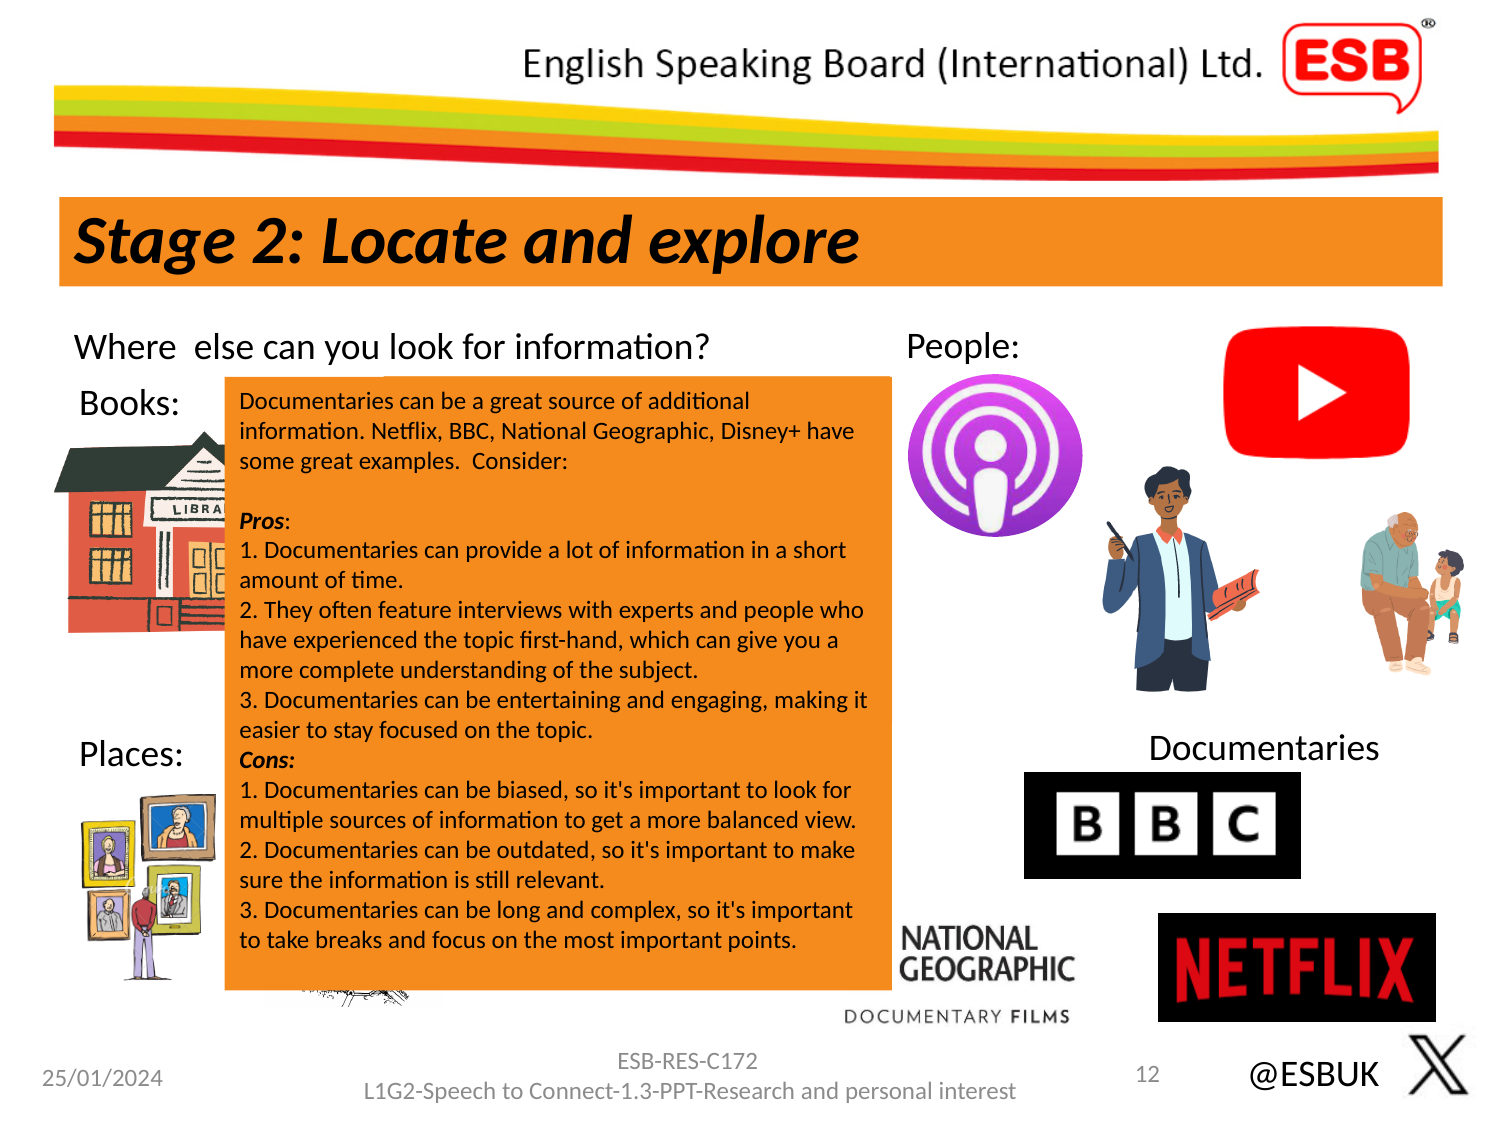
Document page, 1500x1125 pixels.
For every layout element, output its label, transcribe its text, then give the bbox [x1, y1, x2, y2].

picture [1401, 1023, 1481, 1107]
text_box Places: [0, 721, 224, 782]
picture [0, 0, 1500, 189]
text_box People: [816, 313, 1060, 374]
picture [265, 809, 442, 1007]
picture [59, 785, 235, 989]
picture [1024, 772, 1301, 879]
text_box Books: [0, 370, 460, 521]
picture [1346, 504, 1478, 681]
text_box Documentaries can be a great source of additional information. Netflix, BBC, National Geographic, Disney+ have some great examples. Consider: Pros: 1. Documentaries can provide a lot of information in a short amount of time. 2. They often feature interviews with experts and people who have experienced the topic first-hand, which can give you a more complete understanding of the subject. 3. Documentaries can be entertaining and engaging, making it easier to stay focused on the topic. Cons: 1. Documentaries can be biased, so it's important to look for multiple sources of information to get a more balanced view. 2. Documentaries can be outdated, so it's important to make sure the information is still relevant. 3. Documentaries can be long and complex, so it's important to take breaks and focus on the most important points. [224, 376, 892, 991]
picture [467, 767, 695, 985]
footer ESB-RES-C172 L1G2-Speech to Connect-1.3-PPT-Research and personal interest [344, 1044, 1037, 1104]
slide_number 12 [930, 1042, 1176, 1103]
text_box Stage 2: Locate and explore [59, 197, 1443, 287]
picture [907, 314, 1436, 706]
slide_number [26, 1046, 365, 1107]
text_box Documentaries [1059, 715, 1413, 776]
picture [37, 431, 366, 644]
picture [822, 887, 1085, 1056]
picture [1158, 913, 1436, 1022]
text_box Where else can you look for information? [59, 314, 753, 375]
